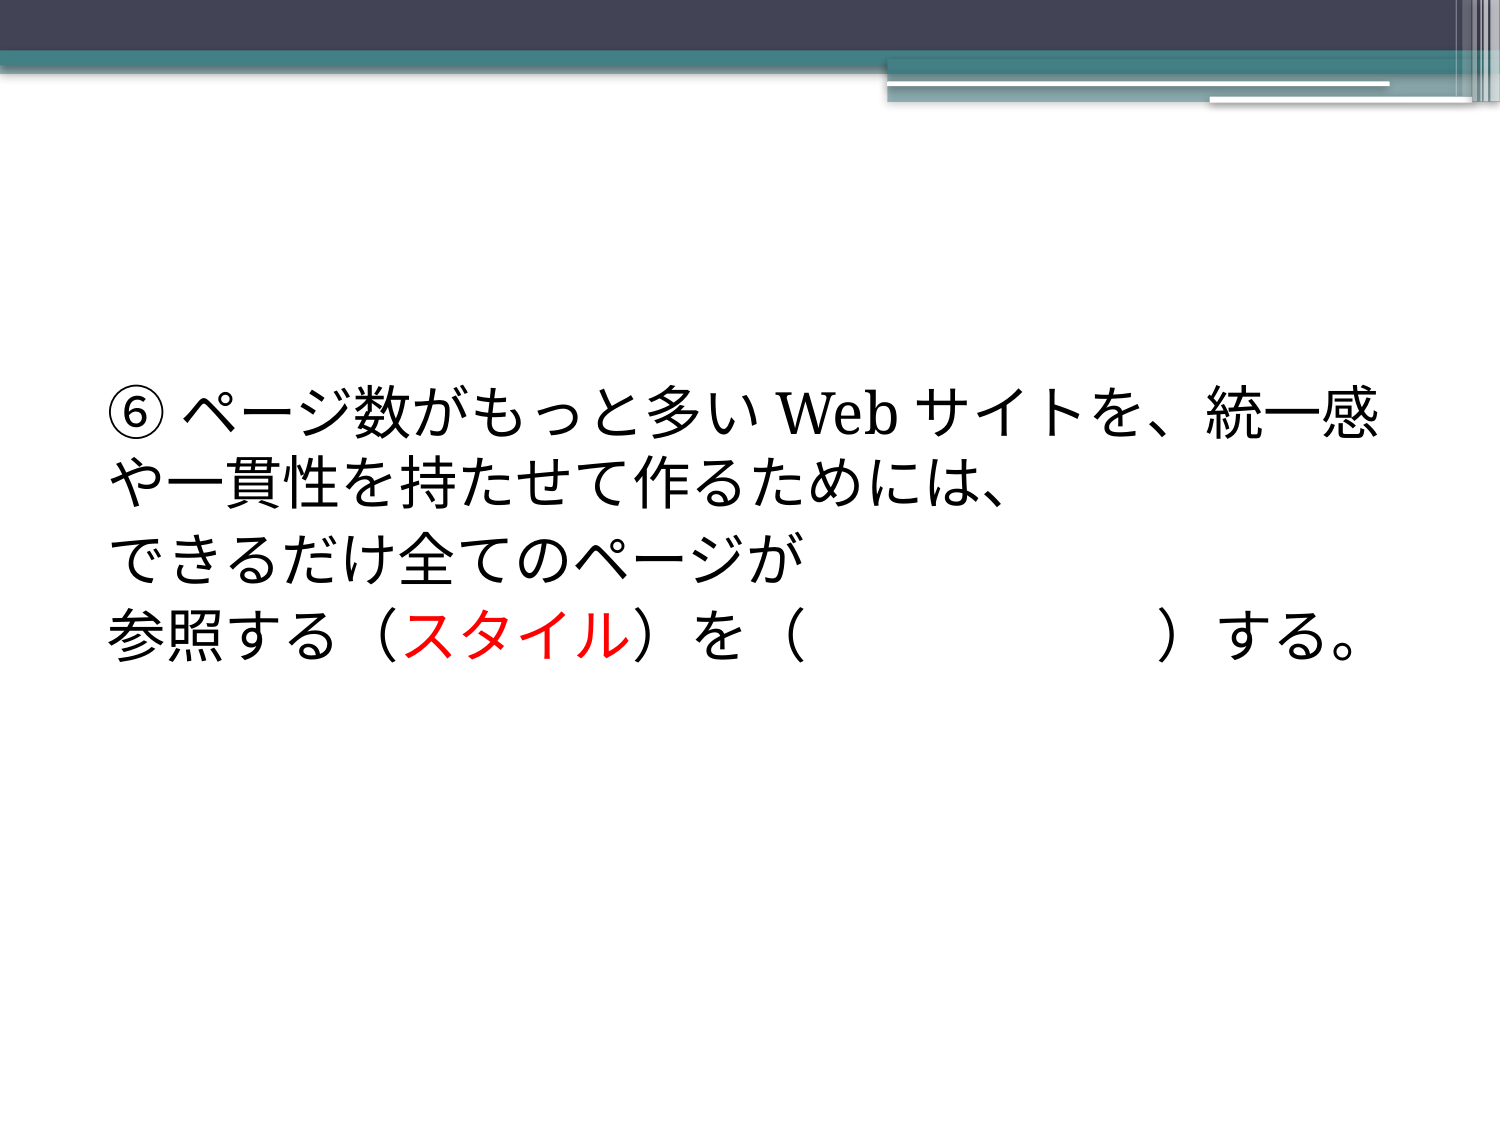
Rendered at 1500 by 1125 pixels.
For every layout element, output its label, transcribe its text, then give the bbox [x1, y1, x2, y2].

list ⑥ページ数がもっと多いWebサイトを、統一感や一貫性を持たせて作るためには、 できるだけ全てのページが 参照する（スタイル）を（ ）する。 [75, 369, 1425, 1079]
